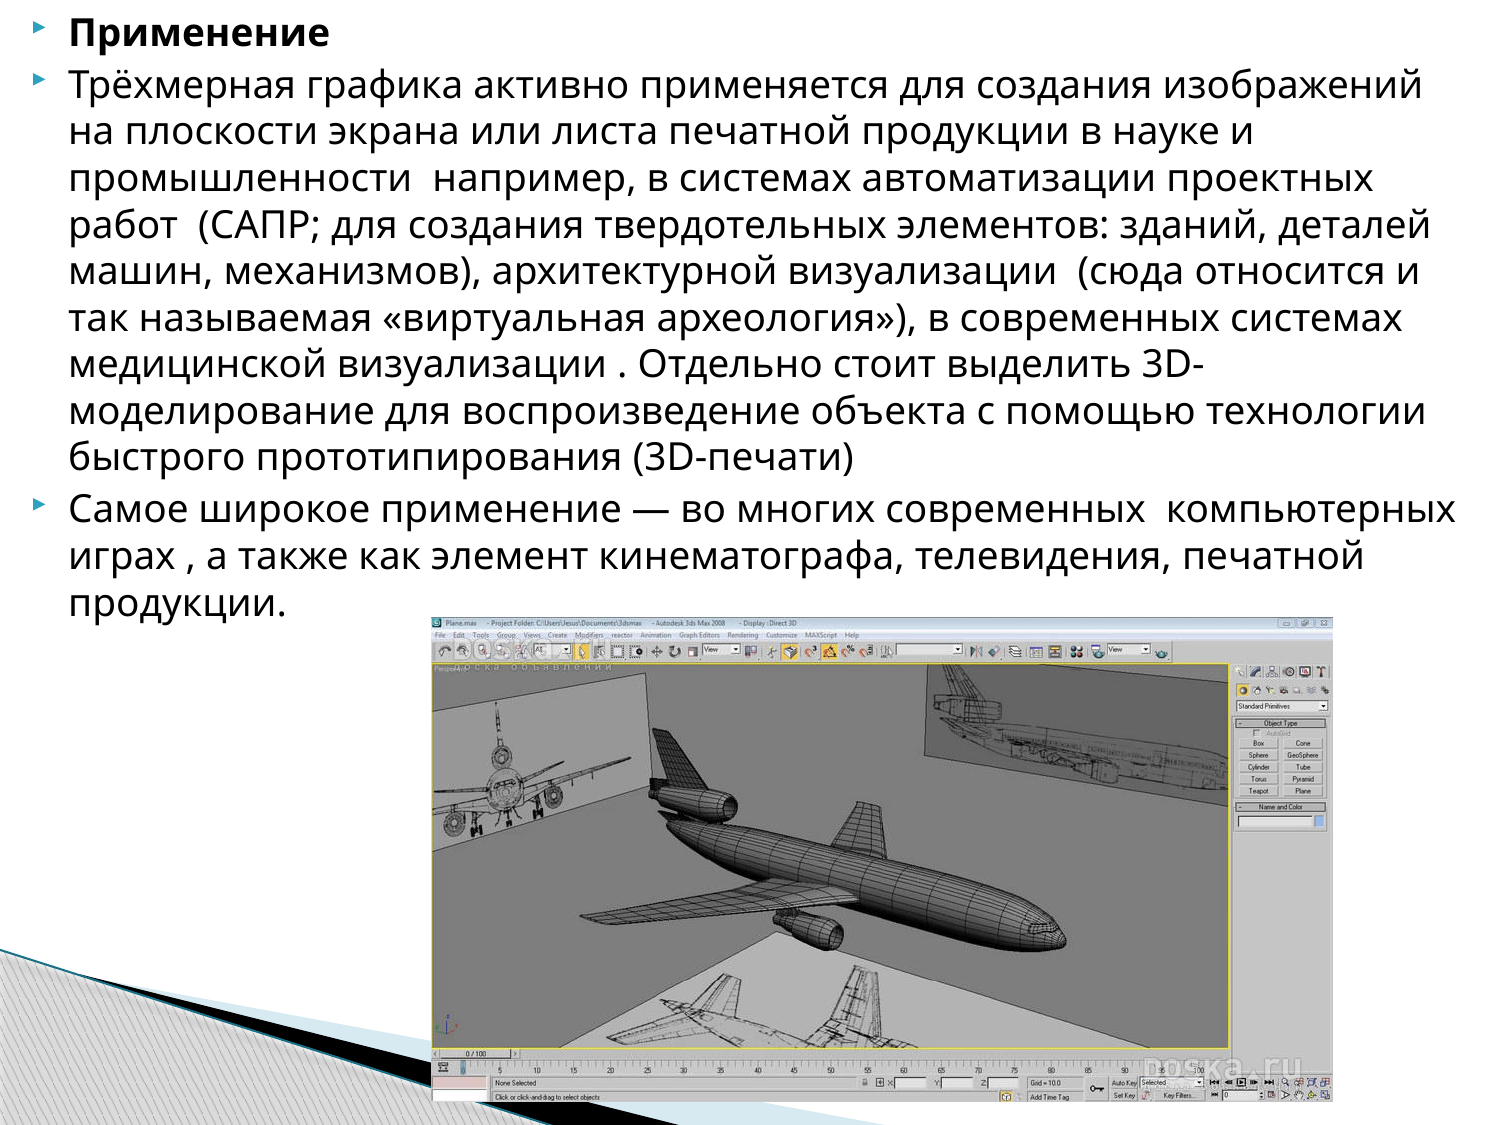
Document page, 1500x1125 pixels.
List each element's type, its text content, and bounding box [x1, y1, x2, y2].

picture [430, 617, 1333, 1103]
list Применение Трёхмерная графика активно применяется для создания изображений на плоскости экрана или листа печатной продукции в науке и промышленности например, в системах автоматизации проектных работ (САПР; для создания твердотельных элементов: зданий, деталей машин, механизмов), архитектурной визуализации (сюда относится и так называемая «виртуальная археология»), в современных системах медицинской визуализации . Отдельно стоит выделить 3D-моделирование для воспроизведение объекта с помощью технологии быстрого прототипирования (3D-печати) Самое широкое применение — во многих современных компьютерных играх , а также как элемент кинематографа, телевидения, печатной продукции. [0, 0, 1495, 646]
